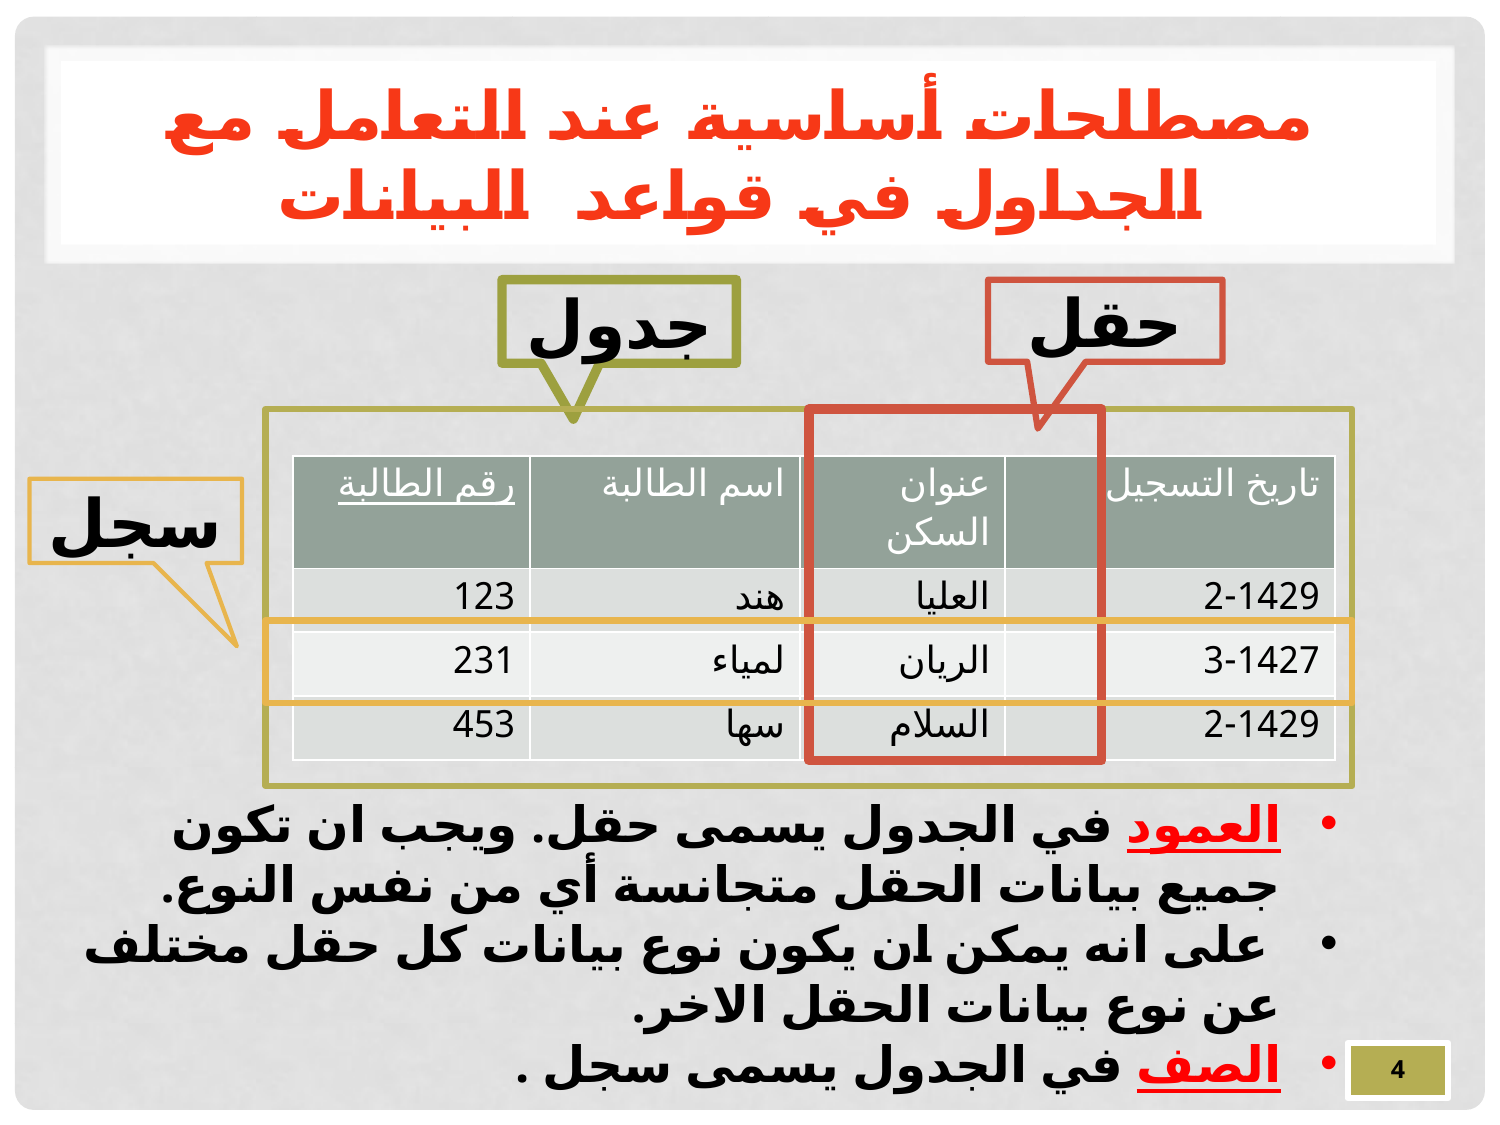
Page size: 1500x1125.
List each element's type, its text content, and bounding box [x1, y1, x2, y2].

slide_number 4 [1345, 1040, 1451, 1101]
text_box حقل [986, 277, 1225, 407]
text_box [264, 407, 807, 618]
title مصطلحات أساسية عند التعامل مع الجداول في قواعد البيانات [53, 52, 1428, 240]
text_box [1104, 407, 1354, 618]
text_box [264, 705, 1354, 788]
text_box العمود في الجدول يسمى حقل. ويجب ان تكون جميع بيانات الحقل متجانسة أي من نفس النوع. على انه يمكن ان يكون نوع بيانات كل حقل مختلف عن نوع بيانات الحقل الاخر. الصف في الجدول يسمى سجل . [53, 785, 1353, 1100]
text_box [807, 407, 1104, 618]
text_box سجل [27, 476, 245, 649]
text_box [264, 618, 1354, 705]
text_box جدول [499, 277, 739, 407]
text_box [807, 705, 1104, 763]
